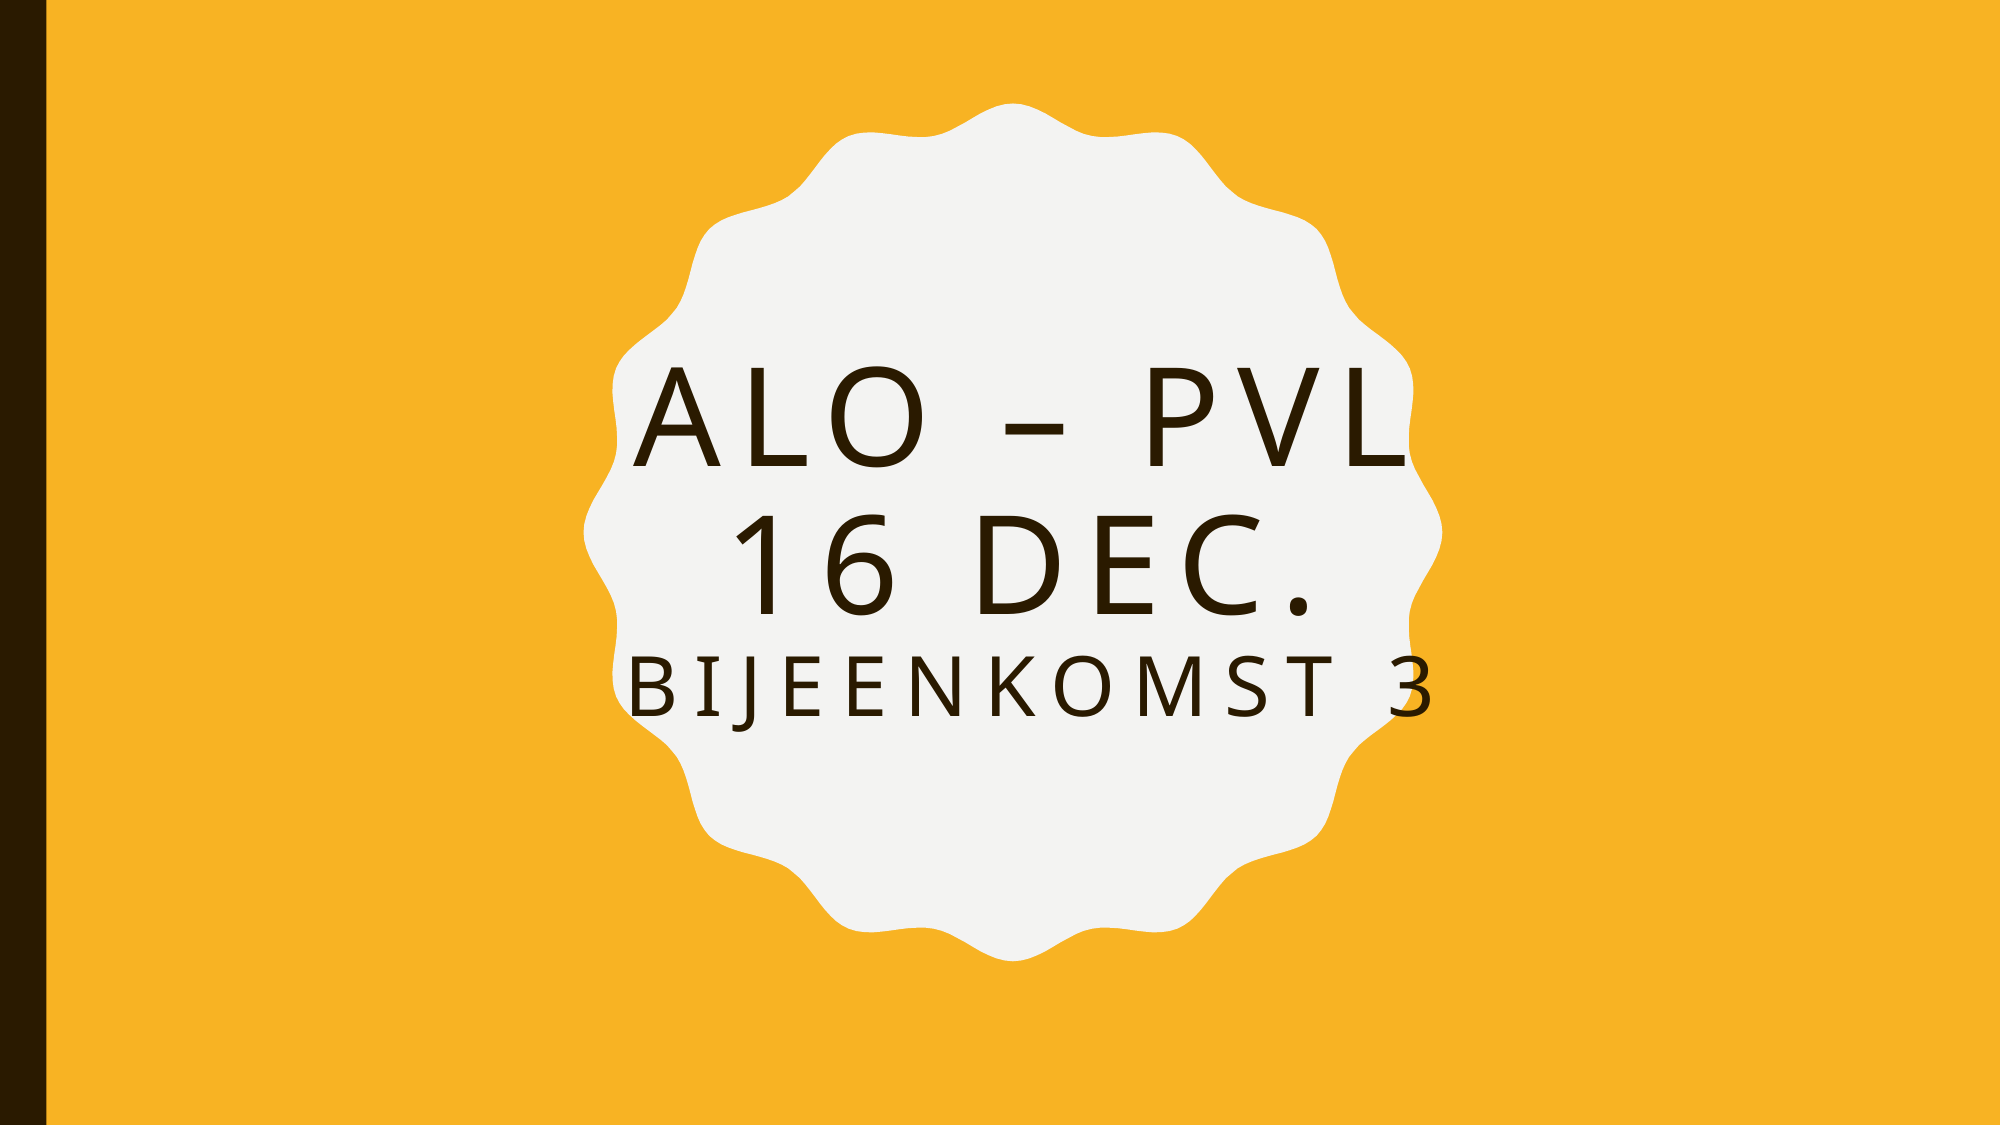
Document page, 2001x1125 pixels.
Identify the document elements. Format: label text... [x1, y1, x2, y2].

title ALO – PvL 16 dec. Bijeenkomst 3 [503, 335, 1558, 746]
